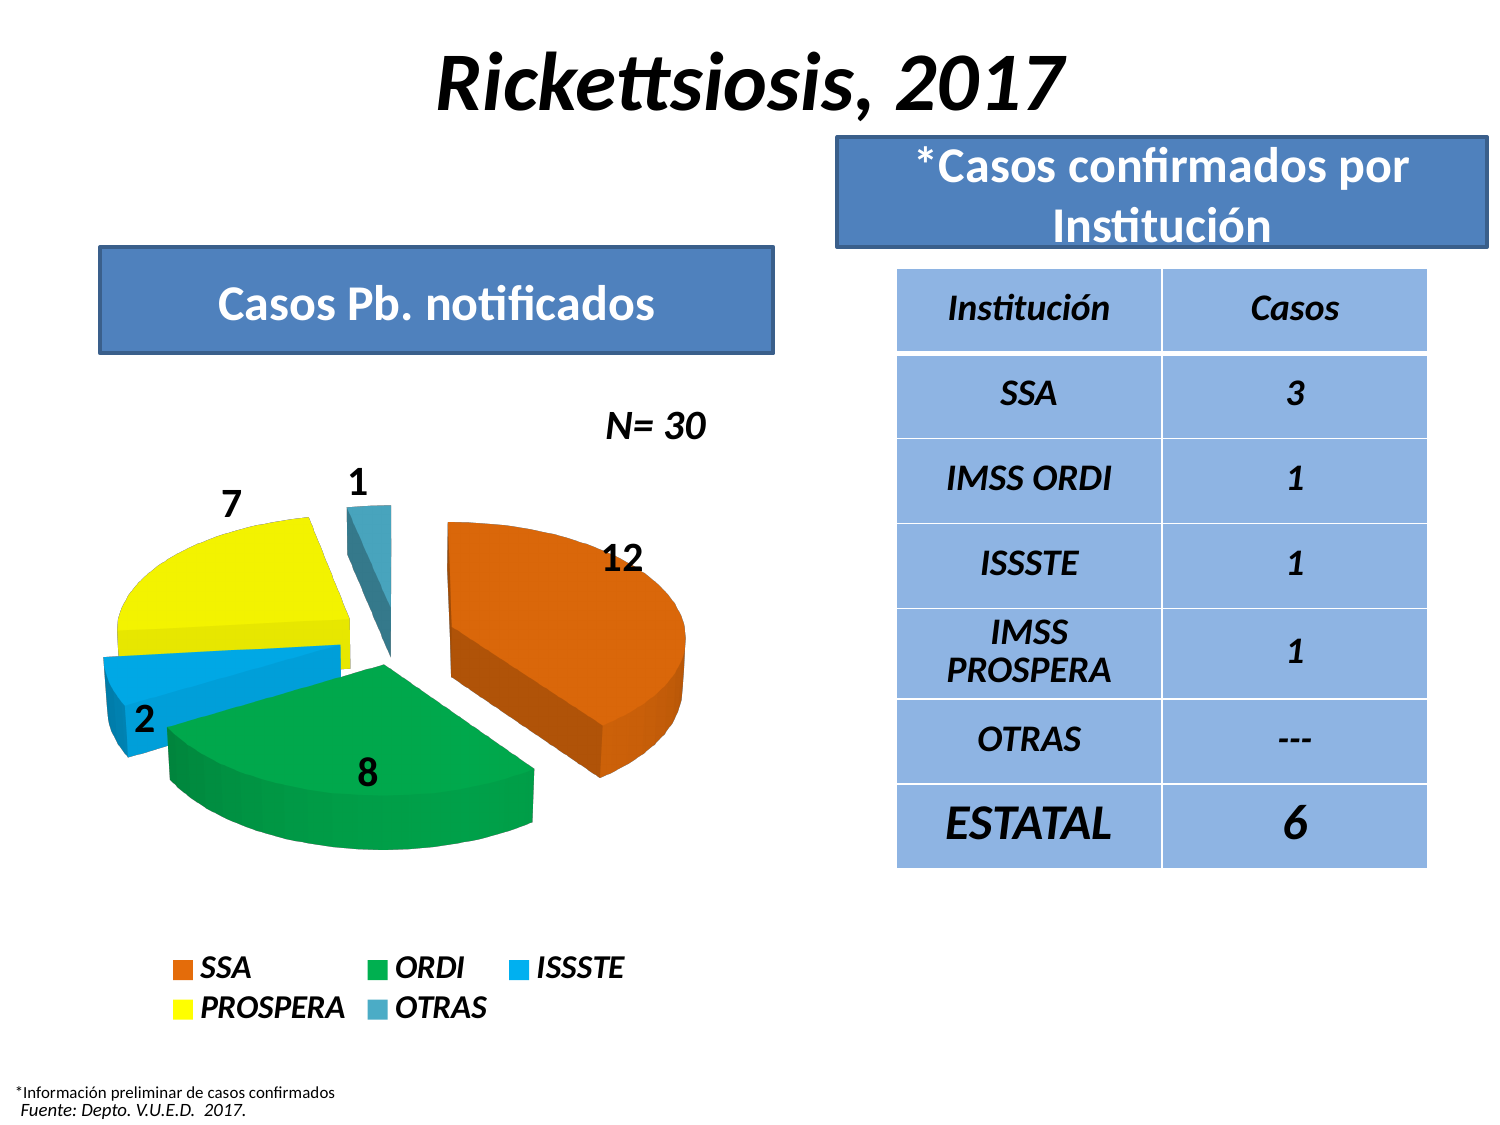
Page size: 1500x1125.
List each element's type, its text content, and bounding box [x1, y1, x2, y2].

text_box Casos Pb. notificados [98, 245, 775, 298]
table_cell --- [1163, 700, 1427, 783]
table_cell 1 [1163, 609, 1427, 698]
table_cell ISSSTE [897, 524, 1161, 608]
table_cell 1 [1163, 439, 1427, 523]
table_cell IMSS ORDI [897, 439, 1161, 523]
table_cell SSA [897, 356, 1161, 438]
title Rickettsiosis, 2017 [87, 19, 1413, 135]
table_cell OTRAS [897, 700, 1161, 783]
table_cell 6 [1163, 785, 1427, 868]
chart [0, 300, 798, 1033]
text_box *Información preliminar de casos confirmados [0, 1070, 485, 1121]
table_header Institución [897, 269, 1161, 351]
table_cell 3 [1163, 356, 1427, 438]
table_cell 1 [1163, 524, 1427, 608]
text_box *Casos confirmados por Institución [835, 135, 1489, 249]
table_cell IMSS PROSPERA [897, 609, 1161, 698]
text_box Fuente: Depto. V.U.E.D. 2017. [5, 1089, 685, 1125]
table_cell ESTATAL [897, 785, 1161, 868]
table_header Casos [1163, 269, 1427, 351]
